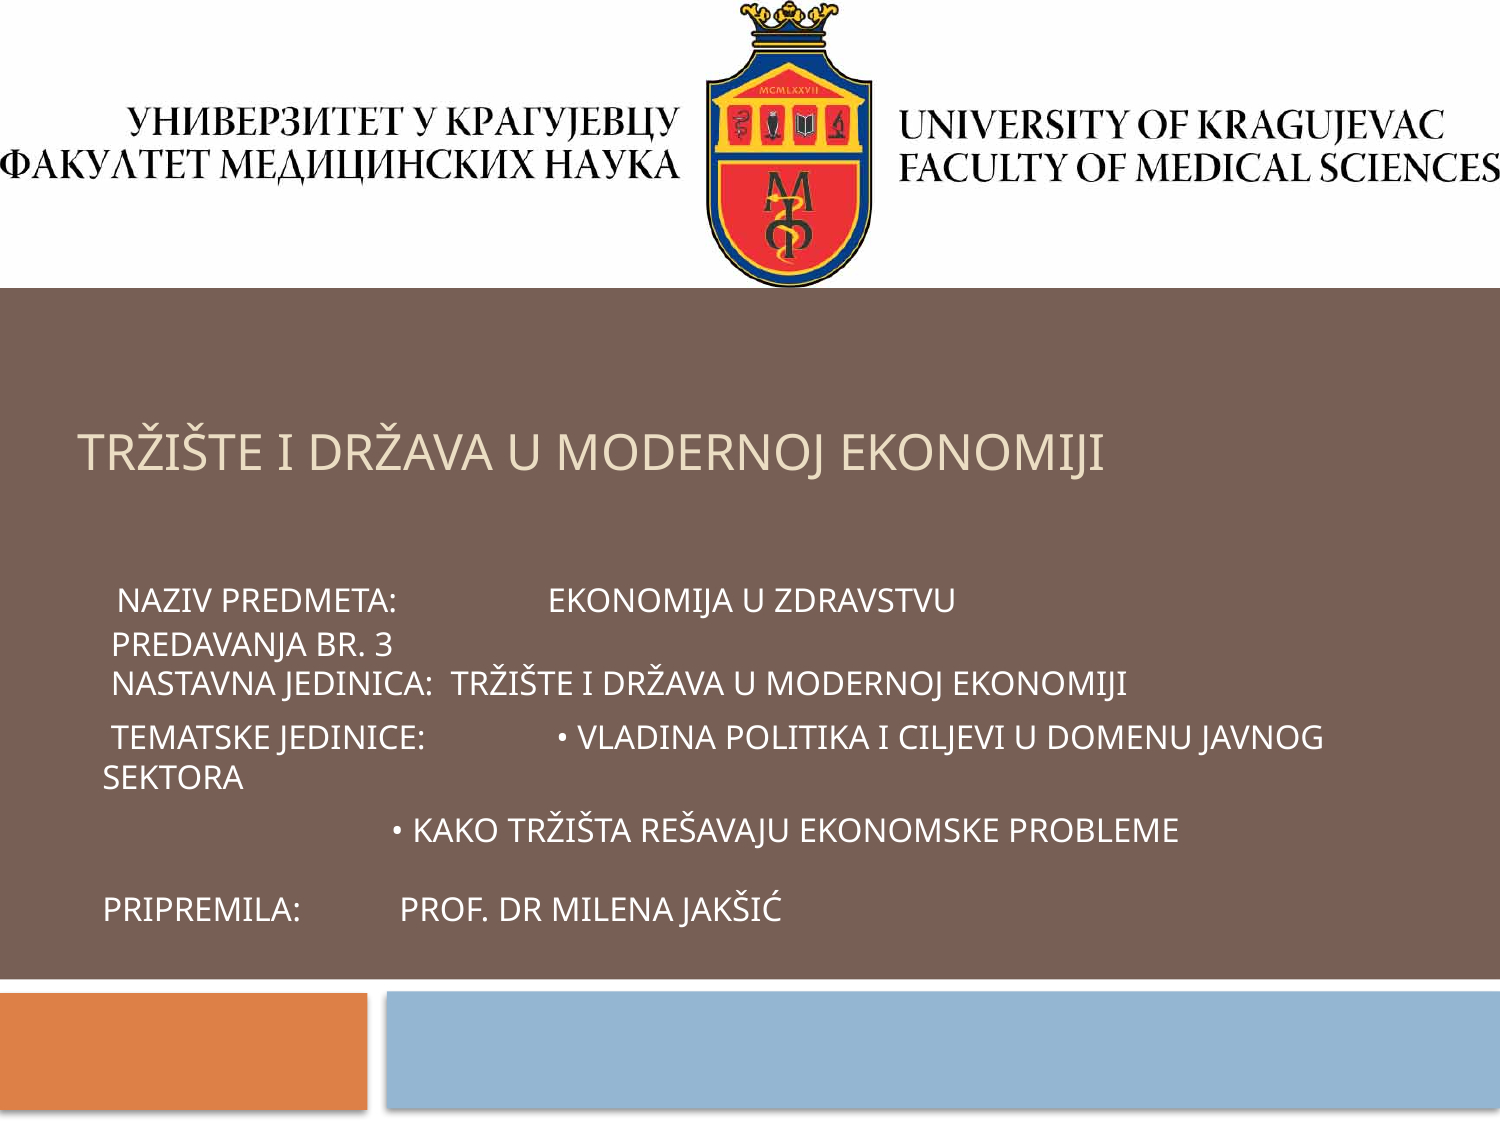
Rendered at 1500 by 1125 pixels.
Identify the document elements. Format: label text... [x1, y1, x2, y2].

title TRŽIŠTE I DRŽAVA U MODERNOJ EKONOMIJI [62, 399, 1450, 488]
subtitle NAZIV PREDMETA: EKONOMIJA U ZDRAVSTVU PREDAVANJA BR. 3 NASTAVNA JEDINICA: TRŽIŠTE I DRŽAVA U MODERNOJ EKONOMIJI TEMATSKE JEDINICE: • VLADINA POLITIKA I CILJEVI U DOMENU JAVNOG SEKTORA • KAKO TRŽIŠTA REŠAVAJU EKONOMSKE PROBLEME PRIPREMILA: PROF. DR MILENA JAKŠIĆ [87, 549, 1402, 938]
picture [0, 0, 1500, 288]
text_box [399, 1085, 1500, 1125]
